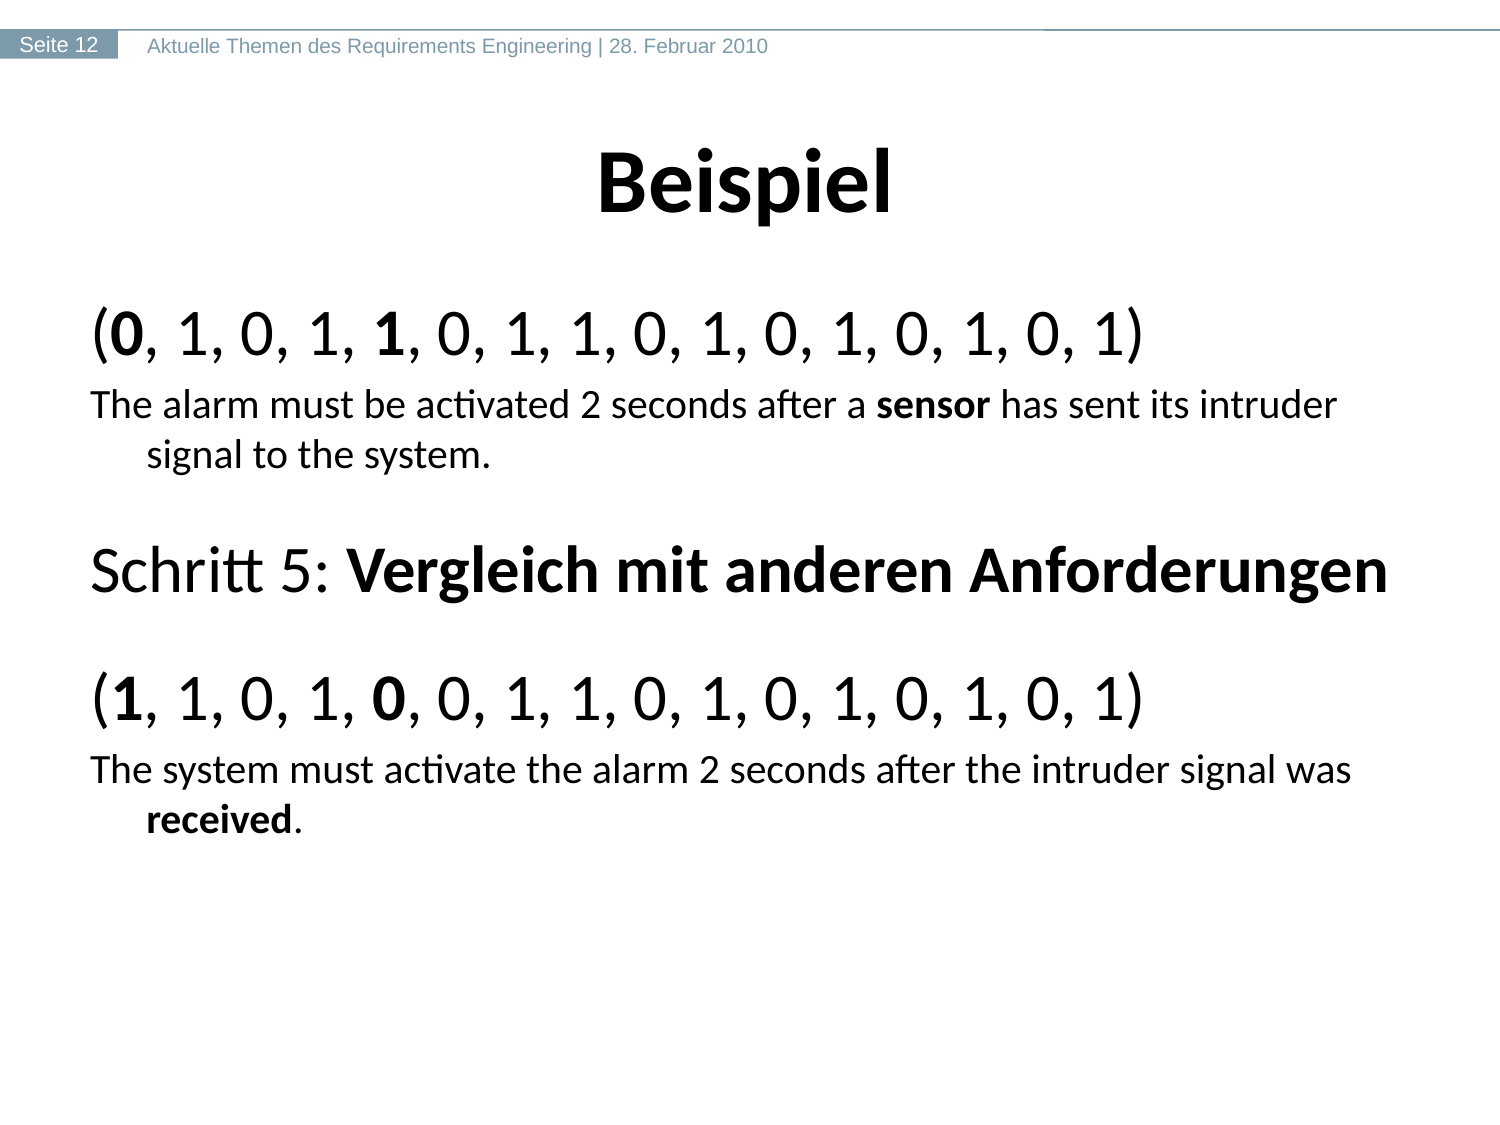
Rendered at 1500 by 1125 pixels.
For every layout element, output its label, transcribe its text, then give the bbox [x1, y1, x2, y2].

title Beispiel [70, 81, 1421, 270]
list (0, 1, 0, 1, 1, 0, 1, 1, 0, 1, 0, 1, 0, 1, 0, 1) The alarm must be activated 2 seconds after a sensor has sent its intruder signal to the system. Schritt 5: Vergleich mit anderen Anforderungen (1, 1, 0, 1, 0, 0, 1, 1, 0, 1, 0, 1, 0, 1, 0, 1) The system must activate the alarm 2 seconds after the intruder signal was received. [74, 280, 1426, 1006]
